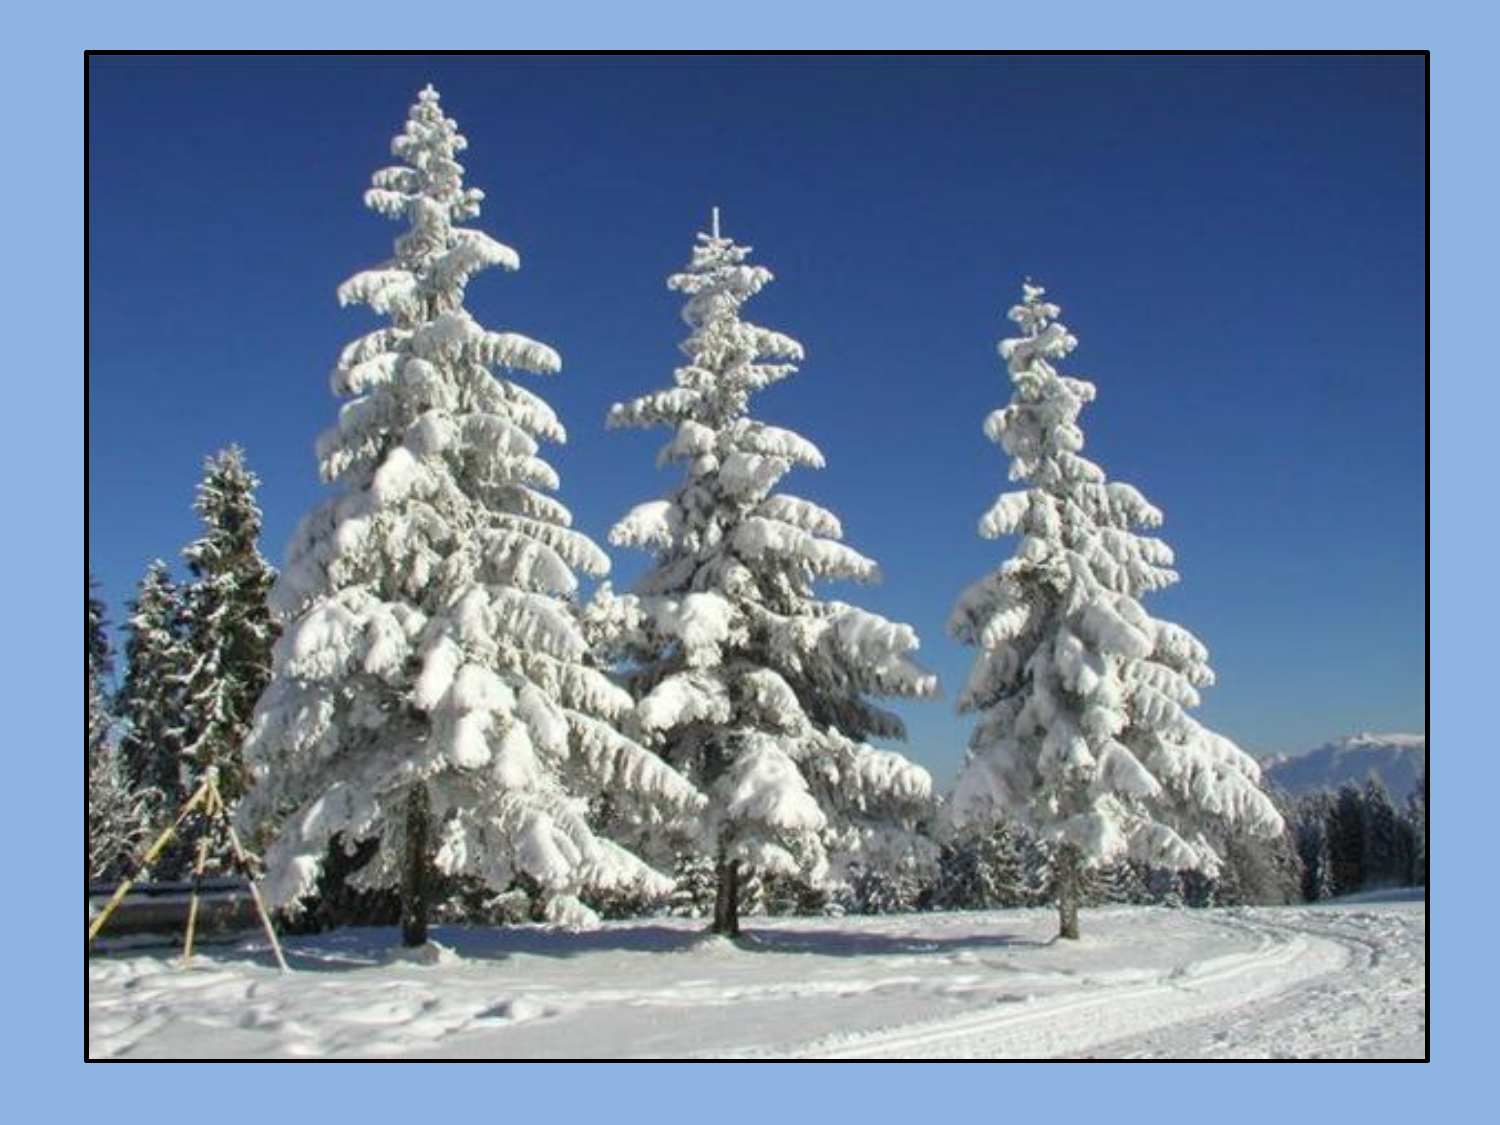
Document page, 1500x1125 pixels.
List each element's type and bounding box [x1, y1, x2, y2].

picture [88, 54, 1426, 1059]
